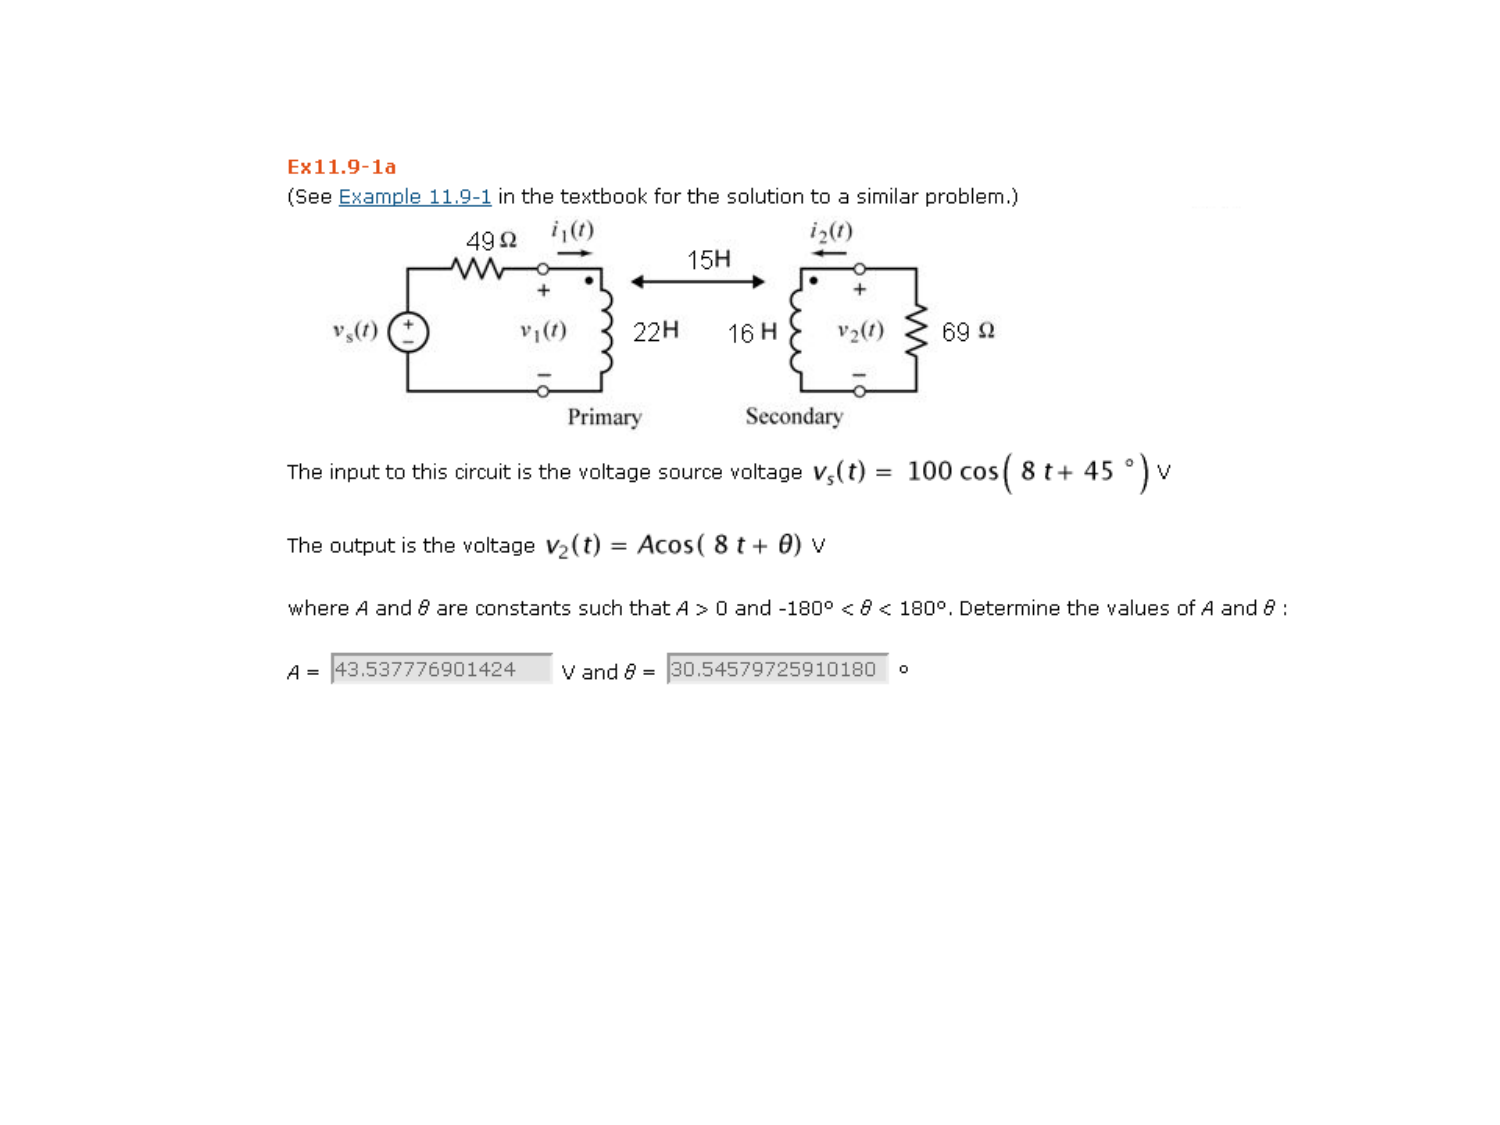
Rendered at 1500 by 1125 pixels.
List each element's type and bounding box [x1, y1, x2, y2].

picture [274, 149, 1319, 701]
